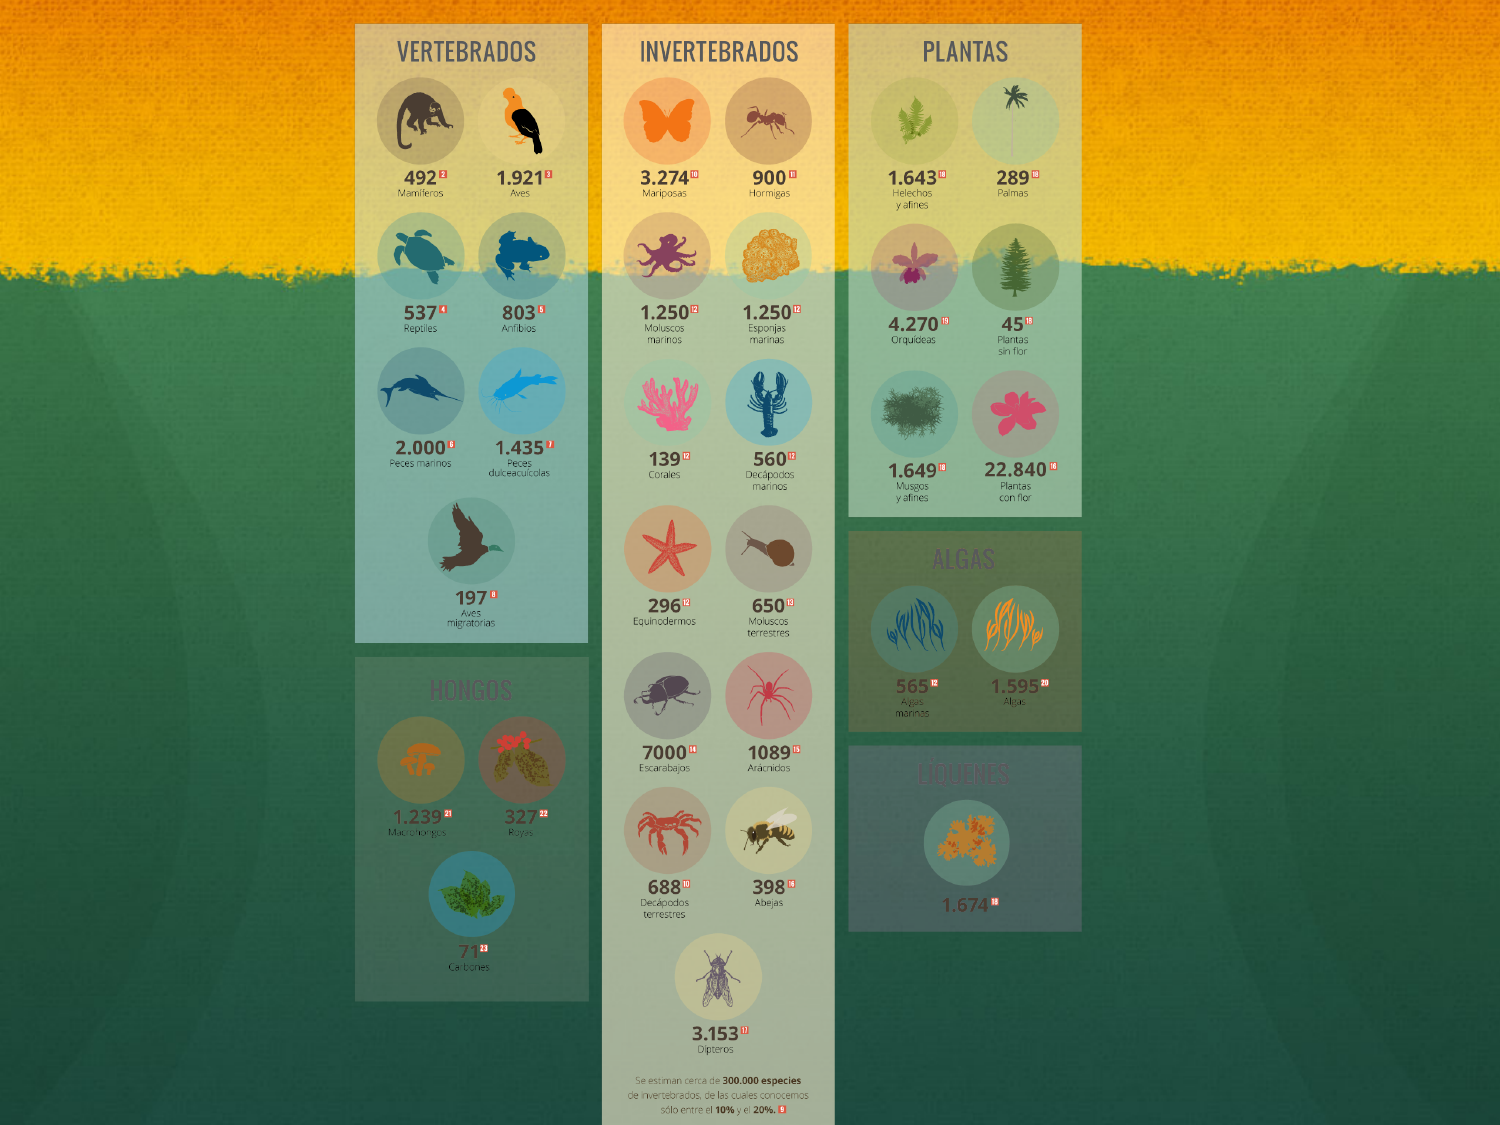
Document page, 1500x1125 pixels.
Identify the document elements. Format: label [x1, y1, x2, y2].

list [0, 0, 1500, 1125]
